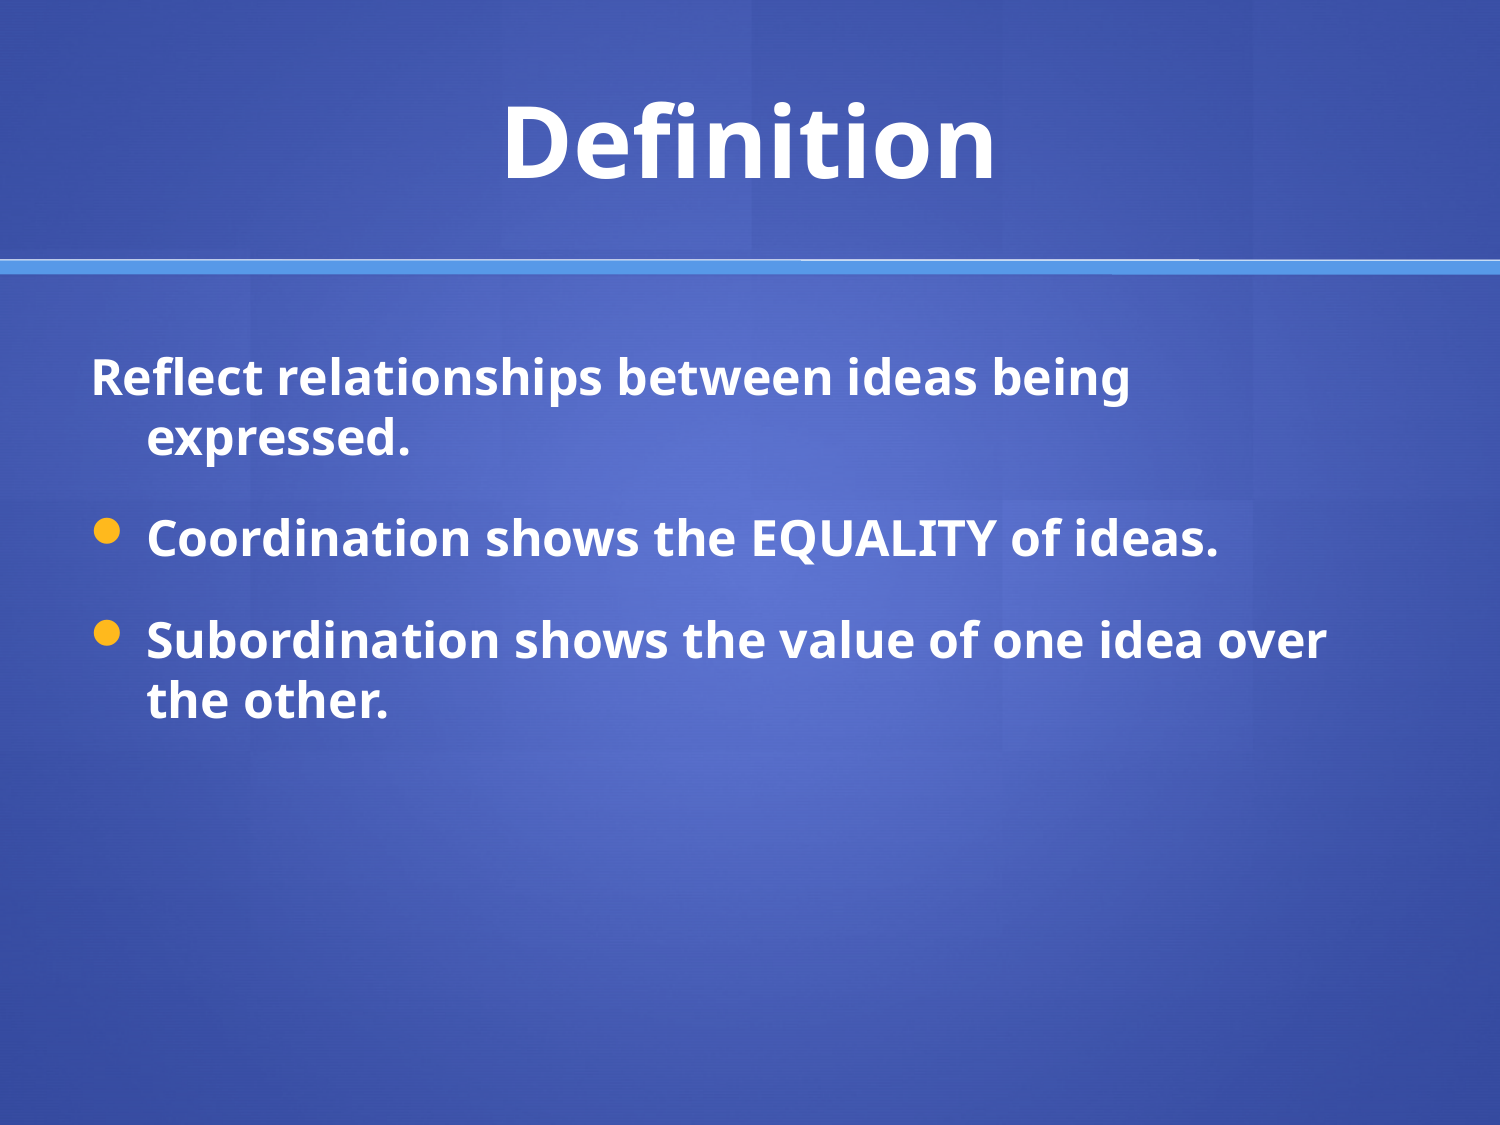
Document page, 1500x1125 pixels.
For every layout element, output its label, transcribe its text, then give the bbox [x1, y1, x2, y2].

title Definition [75, 45, 1425, 233]
list Reflect relationships between ideas being expressed. Coordination shows the EQUALITY of ideas. Subordination shows the value of one idea over the other. [75, 337, 1425, 988]
